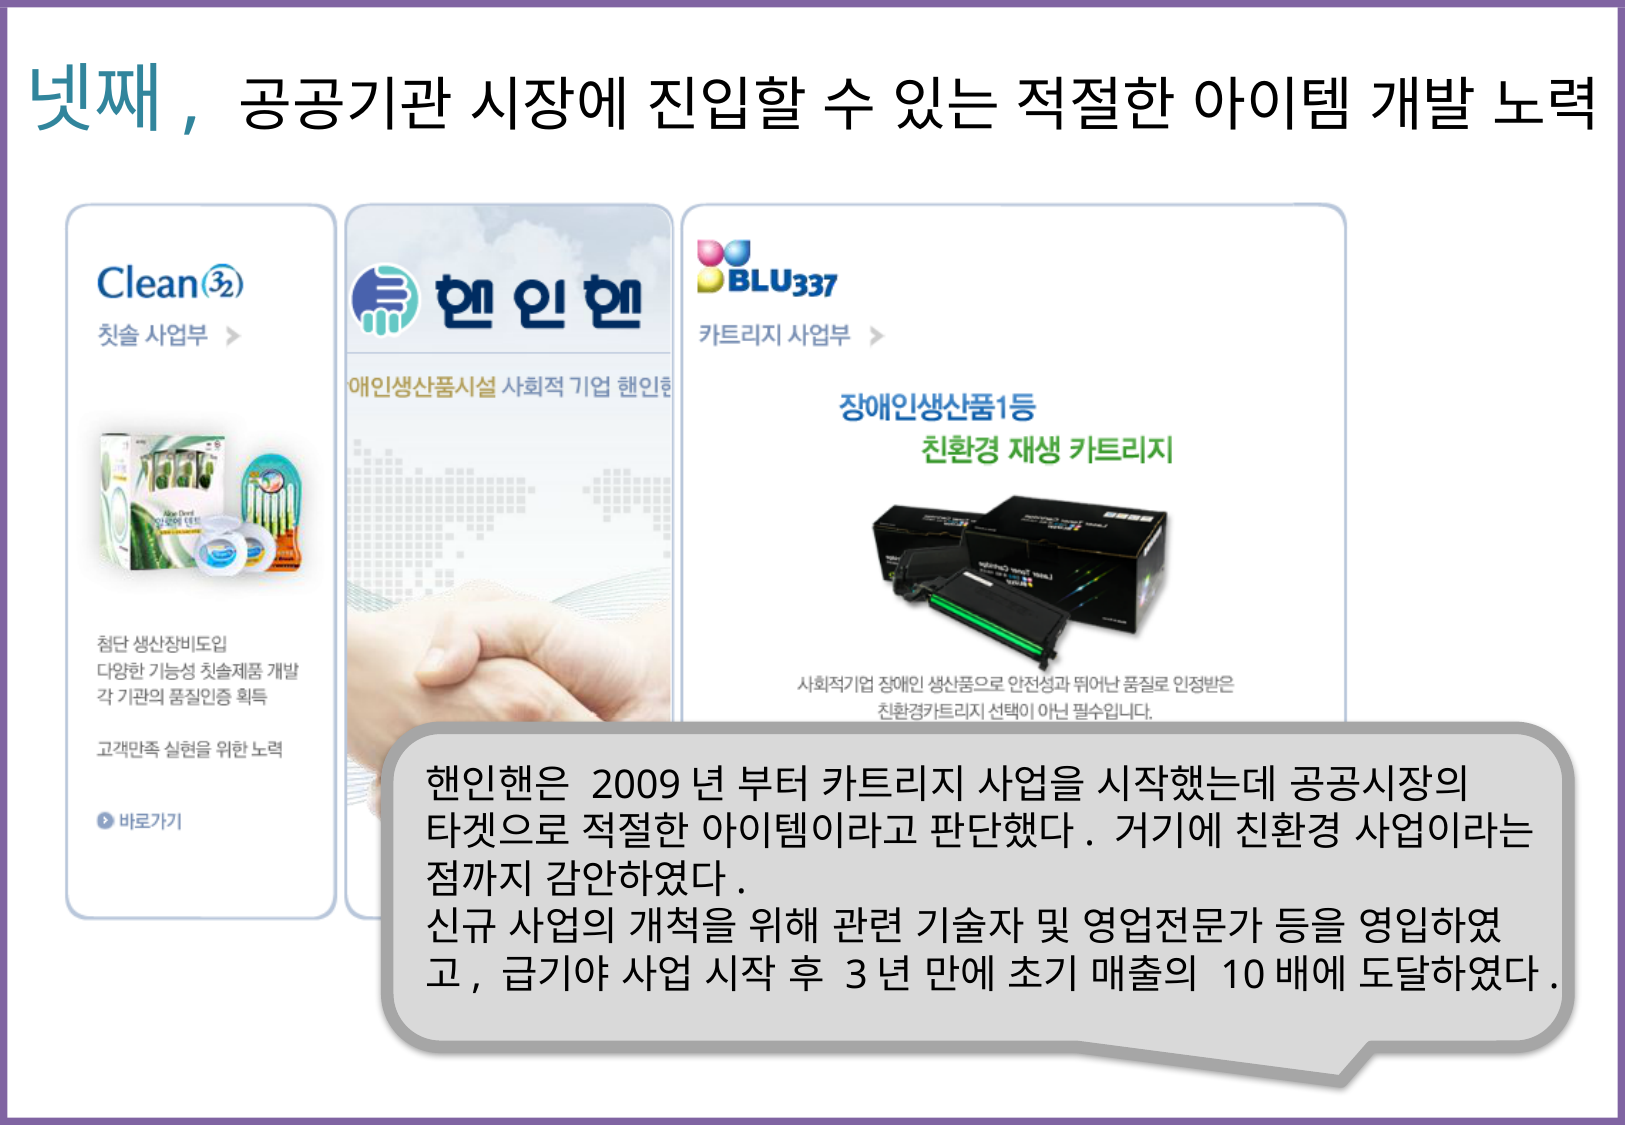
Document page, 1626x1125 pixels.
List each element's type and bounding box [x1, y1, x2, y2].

text_box [0, 0, 1625, 1125]
picture [44, 190, 1360, 935]
